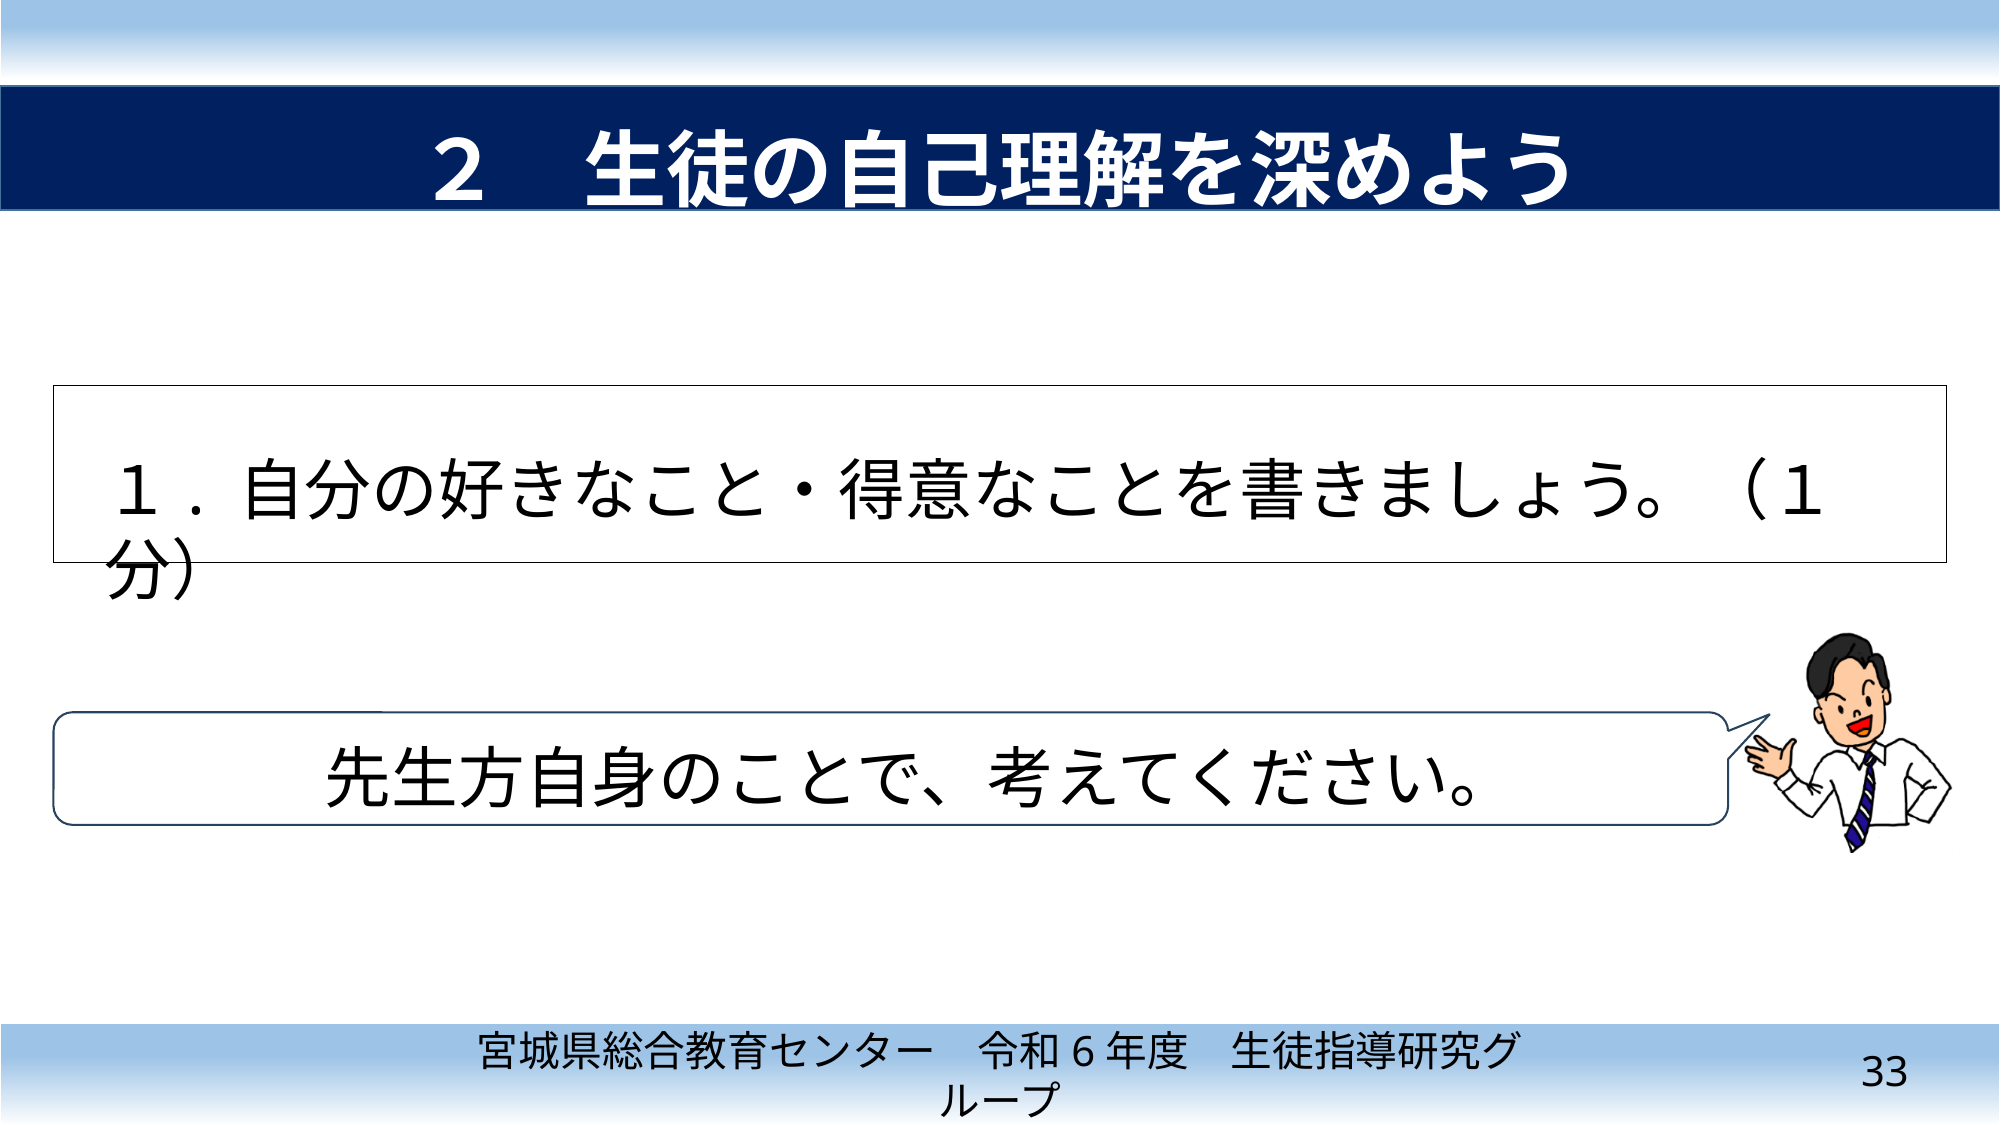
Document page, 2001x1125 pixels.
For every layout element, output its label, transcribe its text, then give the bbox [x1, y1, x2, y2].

text_box [0, 85, 220, 211]
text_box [53, 385, 1983, 563]
text_box [52, 711, 1728, 826]
text_box 先生方自身のことで、考えてください。 [310, 728, 1540, 824]
text_box ２ 生徒の自己理解を深めよう [220, 59, 1780, 224]
text_box [1780, 85, 2000, 211]
picture [1728, 619, 1979, 853]
text_box 宮城県総合教育センター 令和6年度 生徒指導研究グループ [428, 1045, 1572, 1105]
slide_number 32 [1811, 1043, 1925, 1104]
